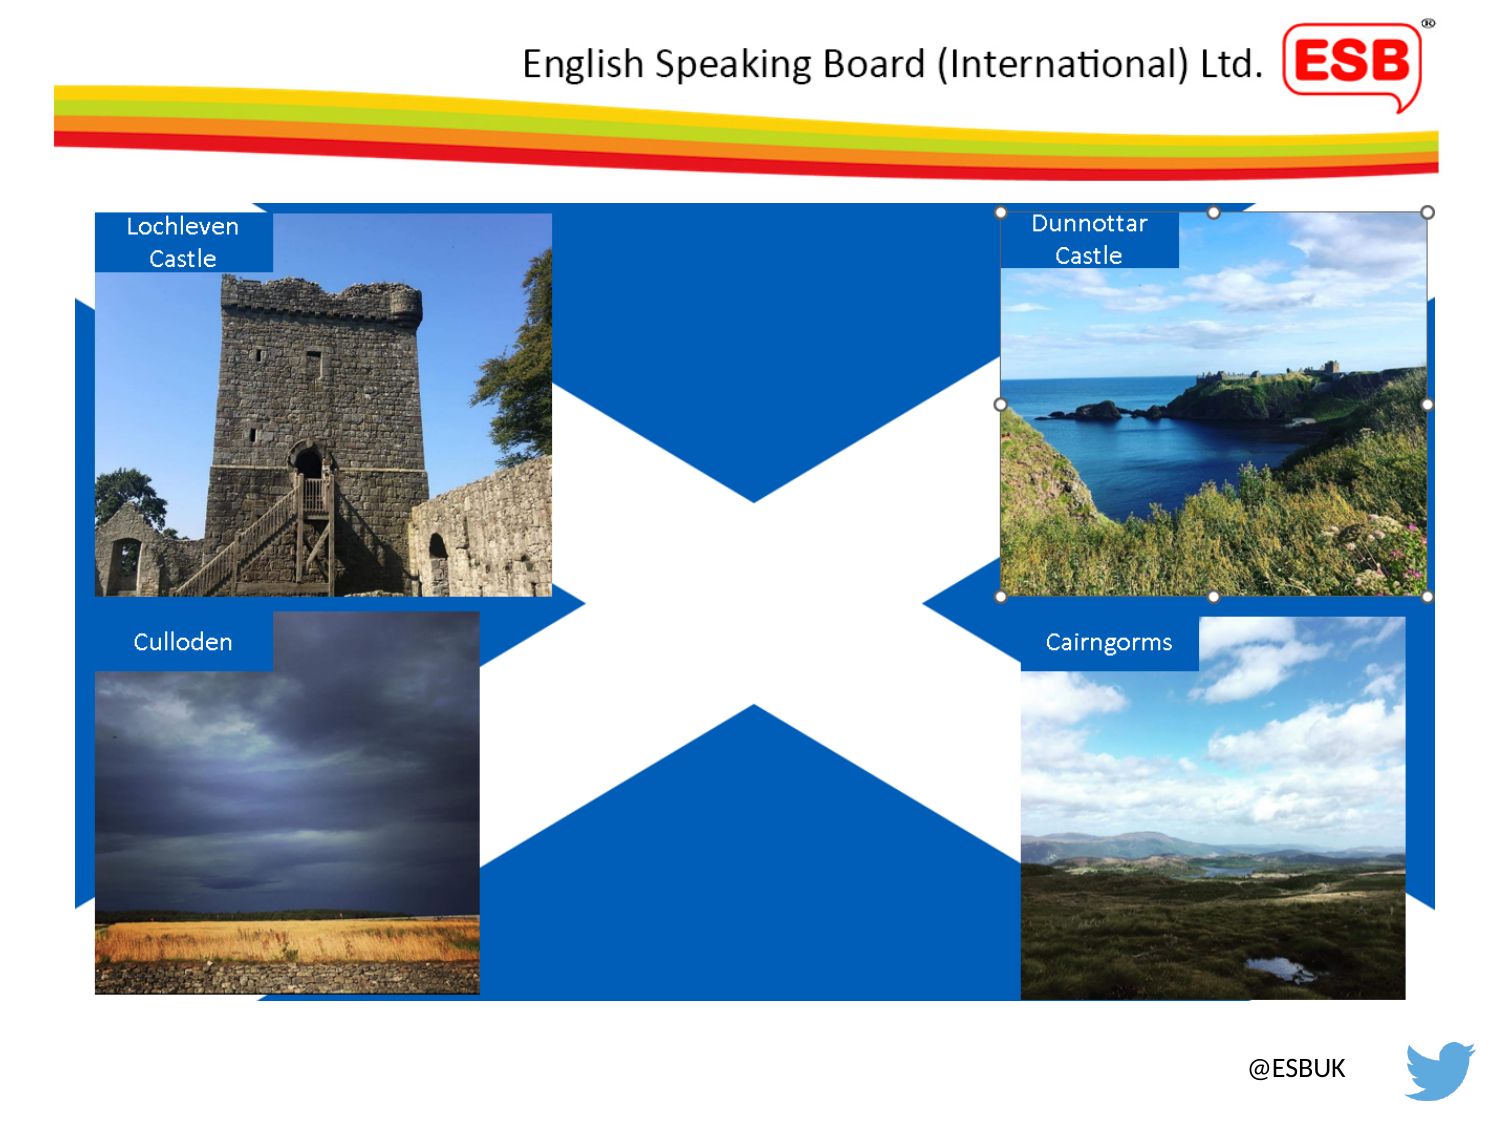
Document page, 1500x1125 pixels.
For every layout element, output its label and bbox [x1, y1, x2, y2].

picture [1404, 1042, 1476, 1101]
picture [0, 0, 1500, 189]
picture [75, 203, 1435, 1001]
